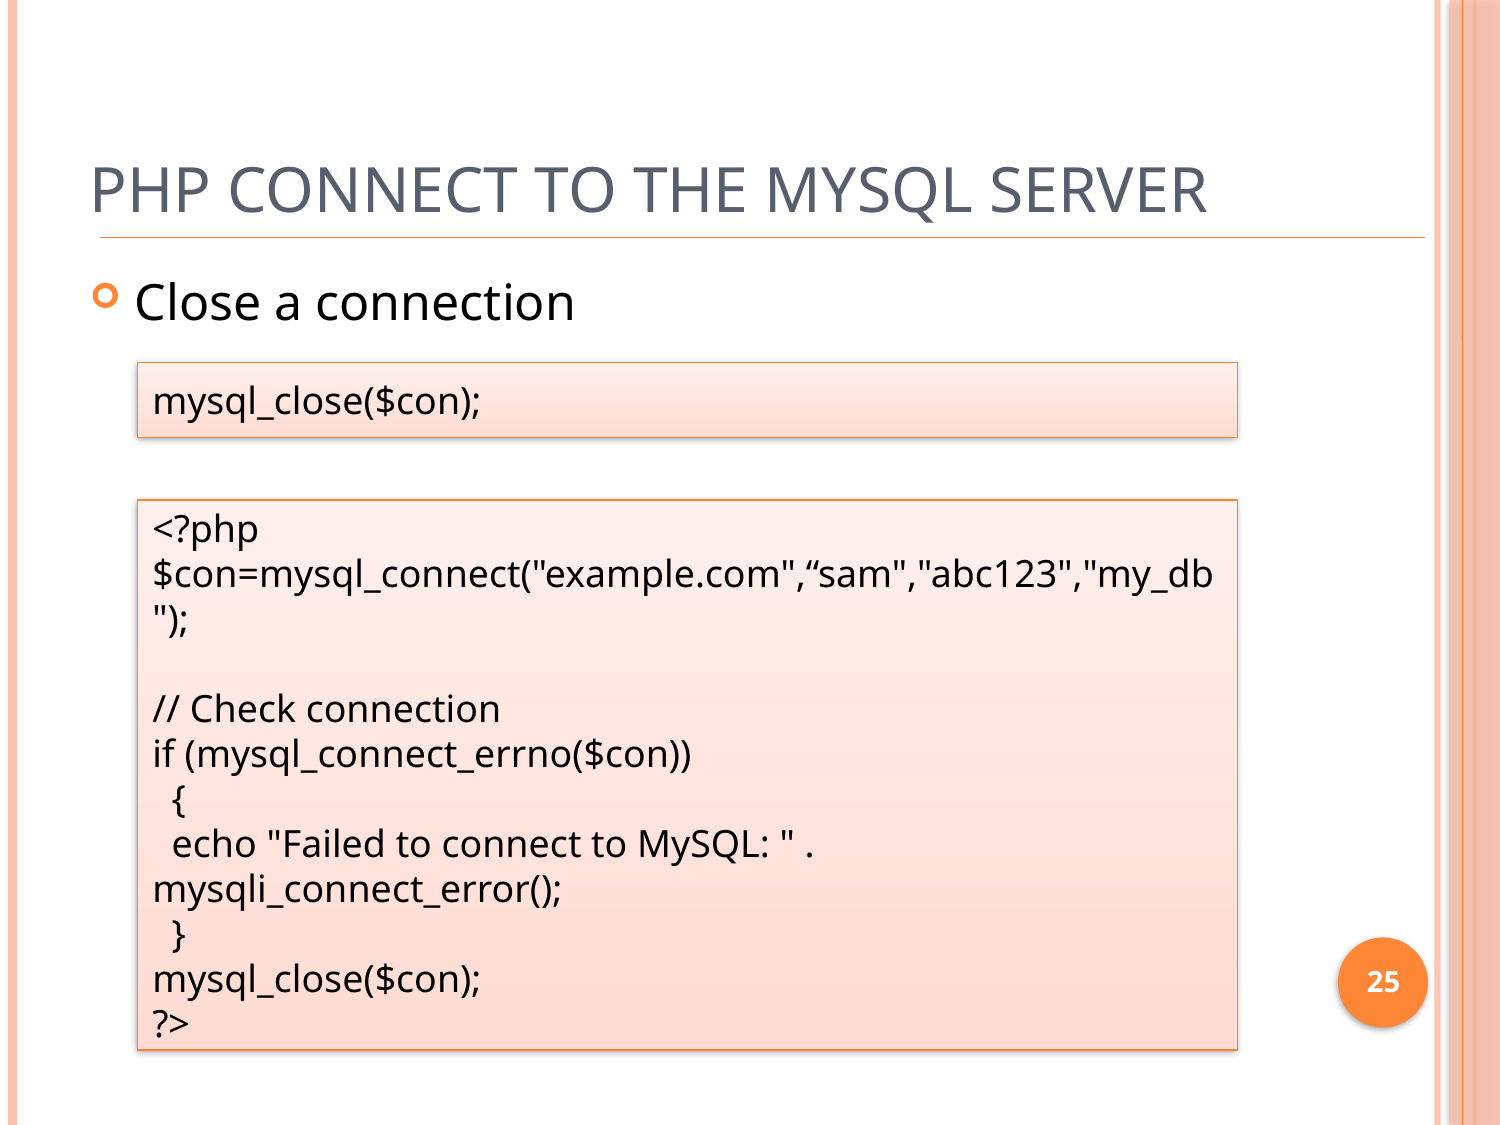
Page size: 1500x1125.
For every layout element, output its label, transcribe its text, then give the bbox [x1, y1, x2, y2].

slide_number 25 [1333, 940, 1434, 1027]
text_box mysql_close($con); [137, 362, 1238, 438]
list Close a connection [75, 262, 1300, 1062]
title PHP connect to the MySQL server [75, 45, 1300, 233]
text_box <?php $con=mysql_connect("example.com",“sam","abc123","my_db"); // Check connection if (mysql_connect_errno($con)) { echo "Failed to connect to MySQL: " . mysqli_connect_error(); } mysql_close($con); ?> [137, 499, 1238, 1051]
